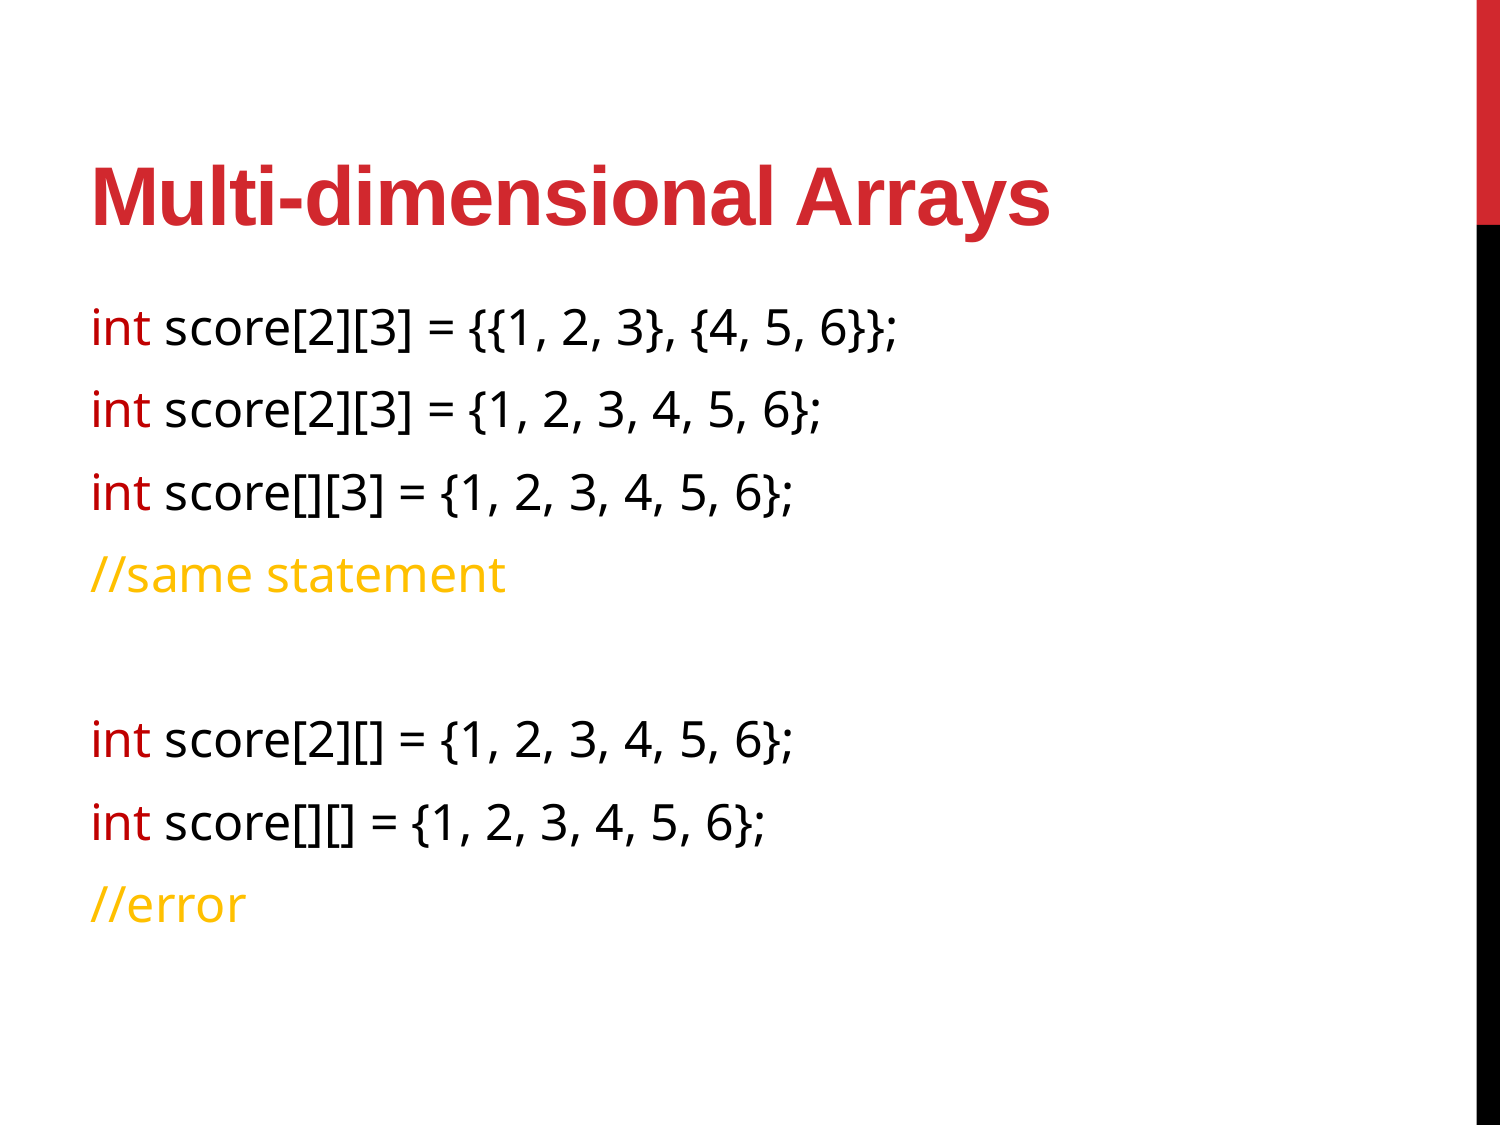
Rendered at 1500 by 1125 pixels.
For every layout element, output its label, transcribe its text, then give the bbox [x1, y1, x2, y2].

list int score[2][3] = {{1, 2, 3}, {4, 5, 6}}; int score[2][3] = {1, 2, 3, 4, 5, 6}; int score[][3] = {1, 2, 3, 4, 5, 6}; //same statement int score[2][] = {1, 2, 3, 4, 5, 6}; int score[][] = {1, 2, 3, 4, 5, 6}; //error [75, 287, 1325, 1059]
title Multi-dimensional Arrays [75, 25, 1325, 250]
